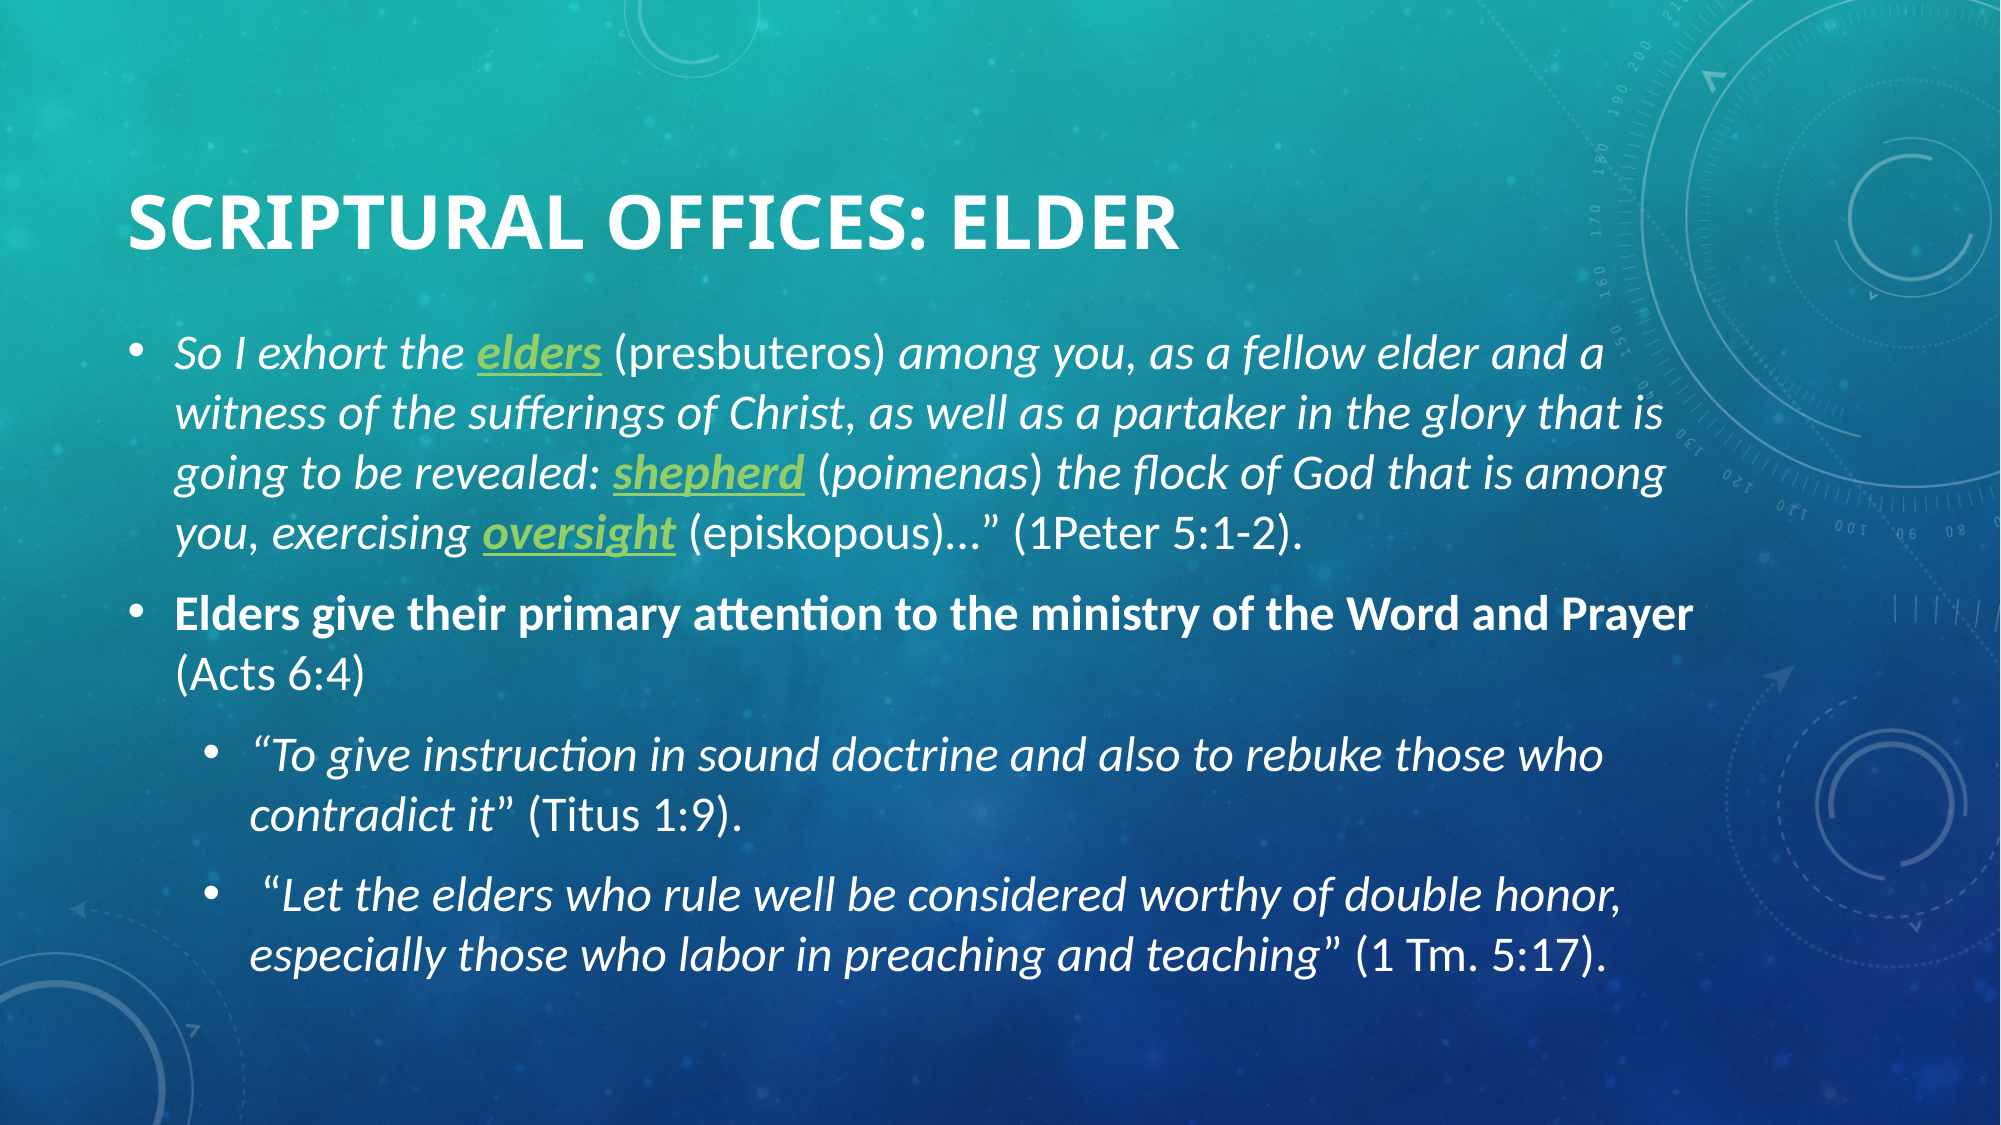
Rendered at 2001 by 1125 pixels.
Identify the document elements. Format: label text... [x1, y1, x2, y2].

picture [0, 0, 2001, 1125]
title Scriptural Offices: Elder [112, 99, 1775, 339]
list So I exhort the elders (presbuteros) among you, as a fellow elder and a witness of the sufferings of Christ, as well as a partaker in the glory that is going to be revealed: shepherd (poimenas) the flock of God that is among you, exercising oversight (episkopous)…” (1Peter 5:1-2). Elders give their primary attention to the ministry of the Word and Prayer (Acts 6:4) “To give instruction in sound doctrine and also to rebuke those who contradict it” (Titus 1:9). “Let the elders who rule well be considered worthy of double honor, especially those who labor in preaching and teaching” (1 Tm. 5:17). [112, 351, 1775, 950]
